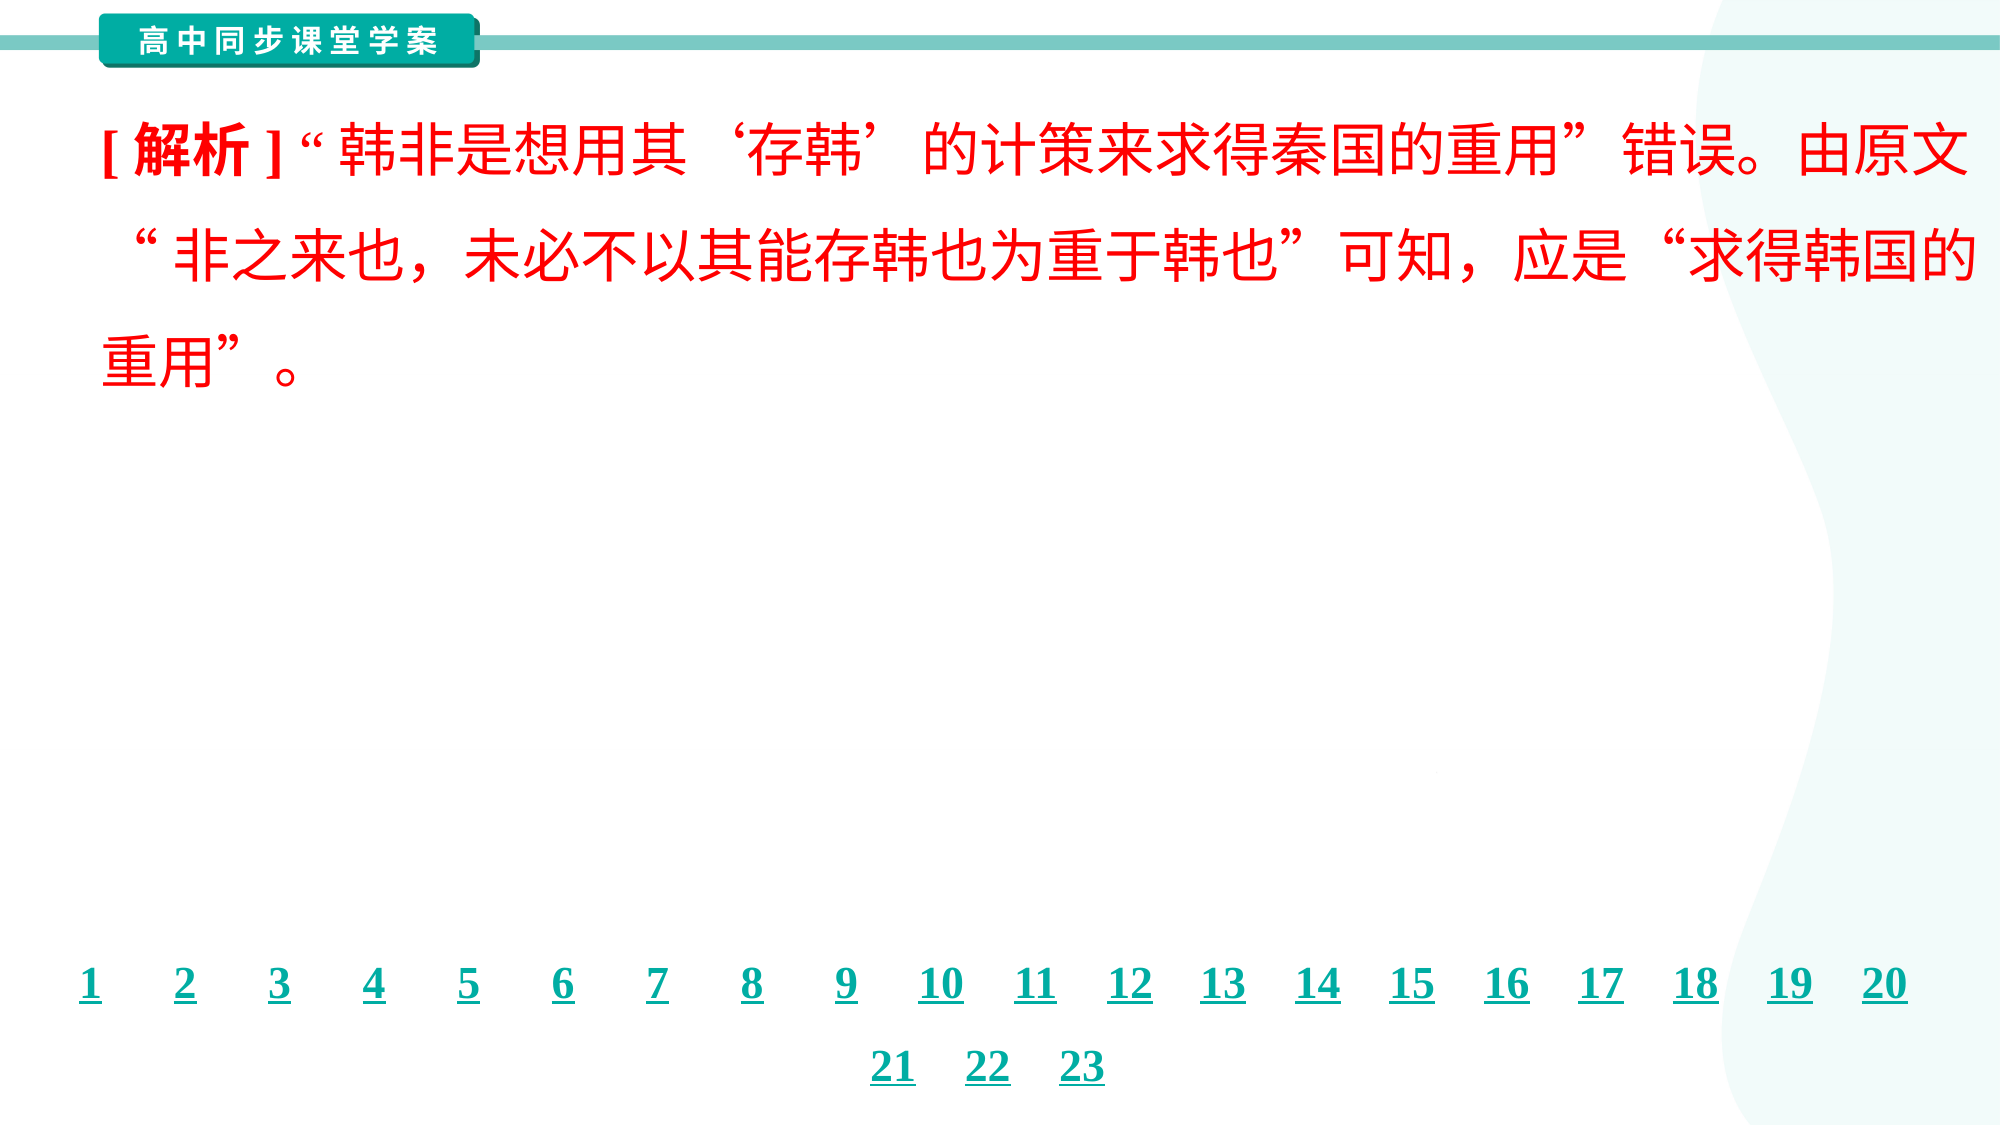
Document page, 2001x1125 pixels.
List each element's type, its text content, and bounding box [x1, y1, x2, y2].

picture [0, 0, 2000, 1125]
text_box [解析] “韩非是想用其‘存韩’的计策来求得秦国的重用”错误。由原文 “非之来也，未必不以其能存韩也为重于韩也”可知，应是“求得韩国的 重用”。 [100, 76, 1899, 396]
